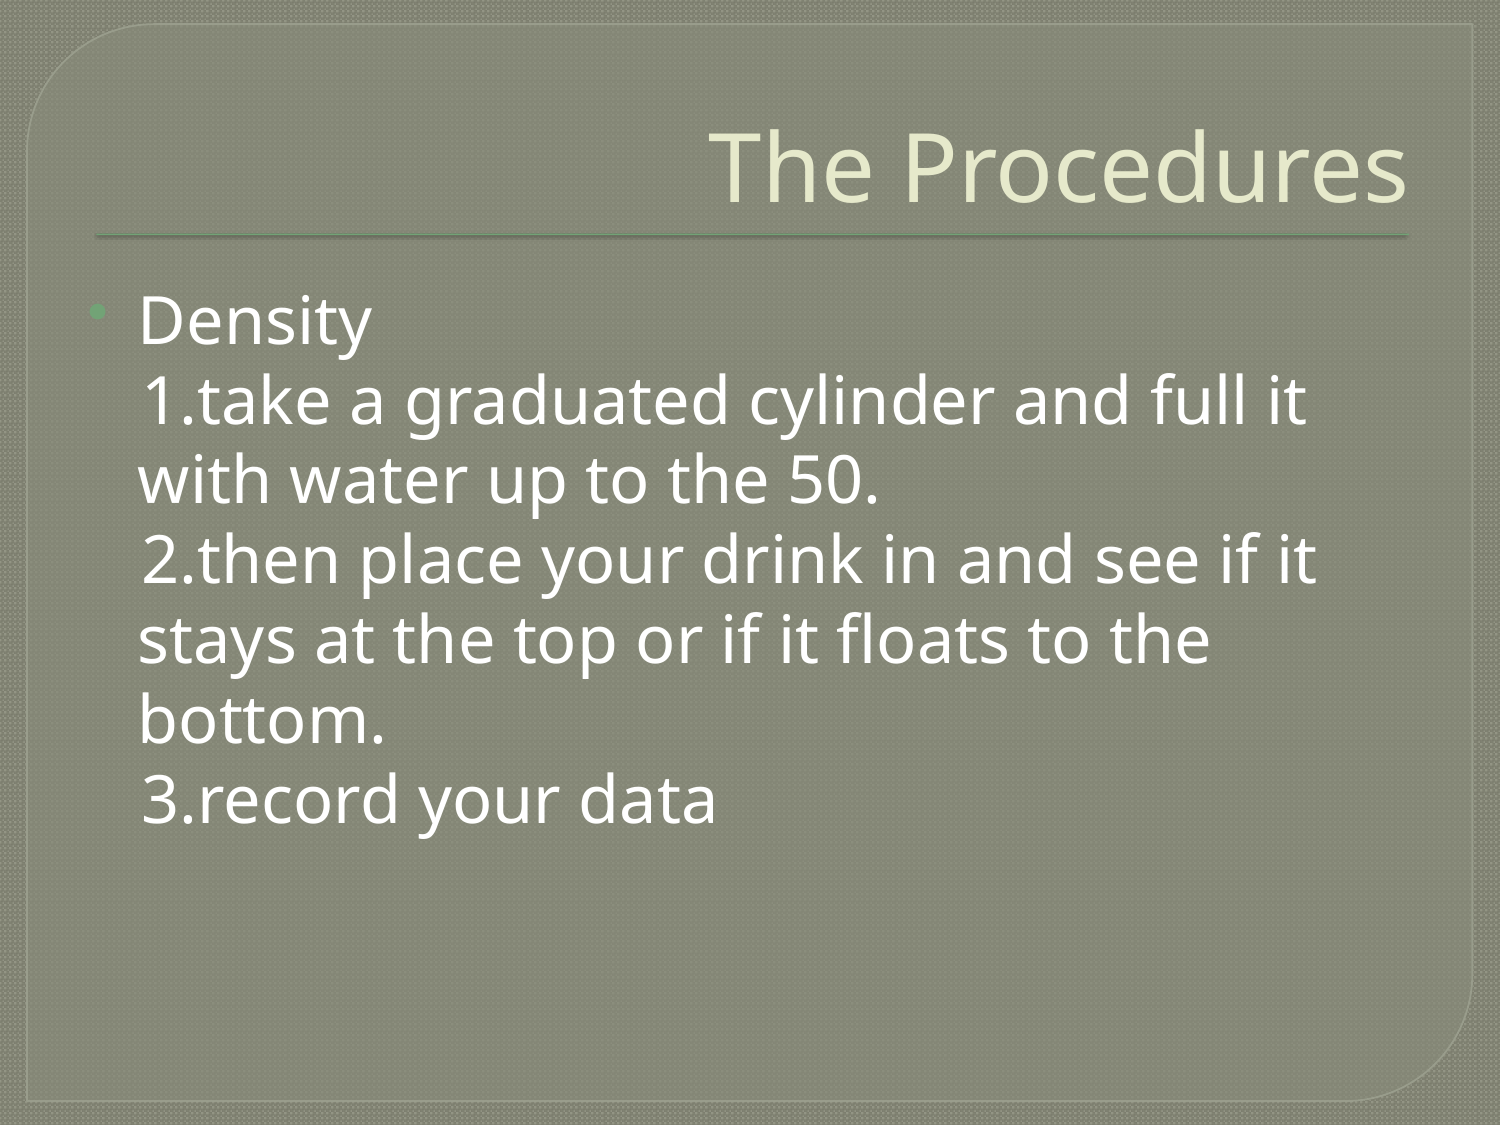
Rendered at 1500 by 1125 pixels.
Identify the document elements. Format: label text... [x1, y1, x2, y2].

title The Procedures [75, 41, 1425, 230]
list Density 1.take a graduated cylinder and full it with water up to the 50. 2.then place your drink in and see if it stays at the top or if it floats to the bottom. 3.record your data [75, 270, 1425, 1013]
